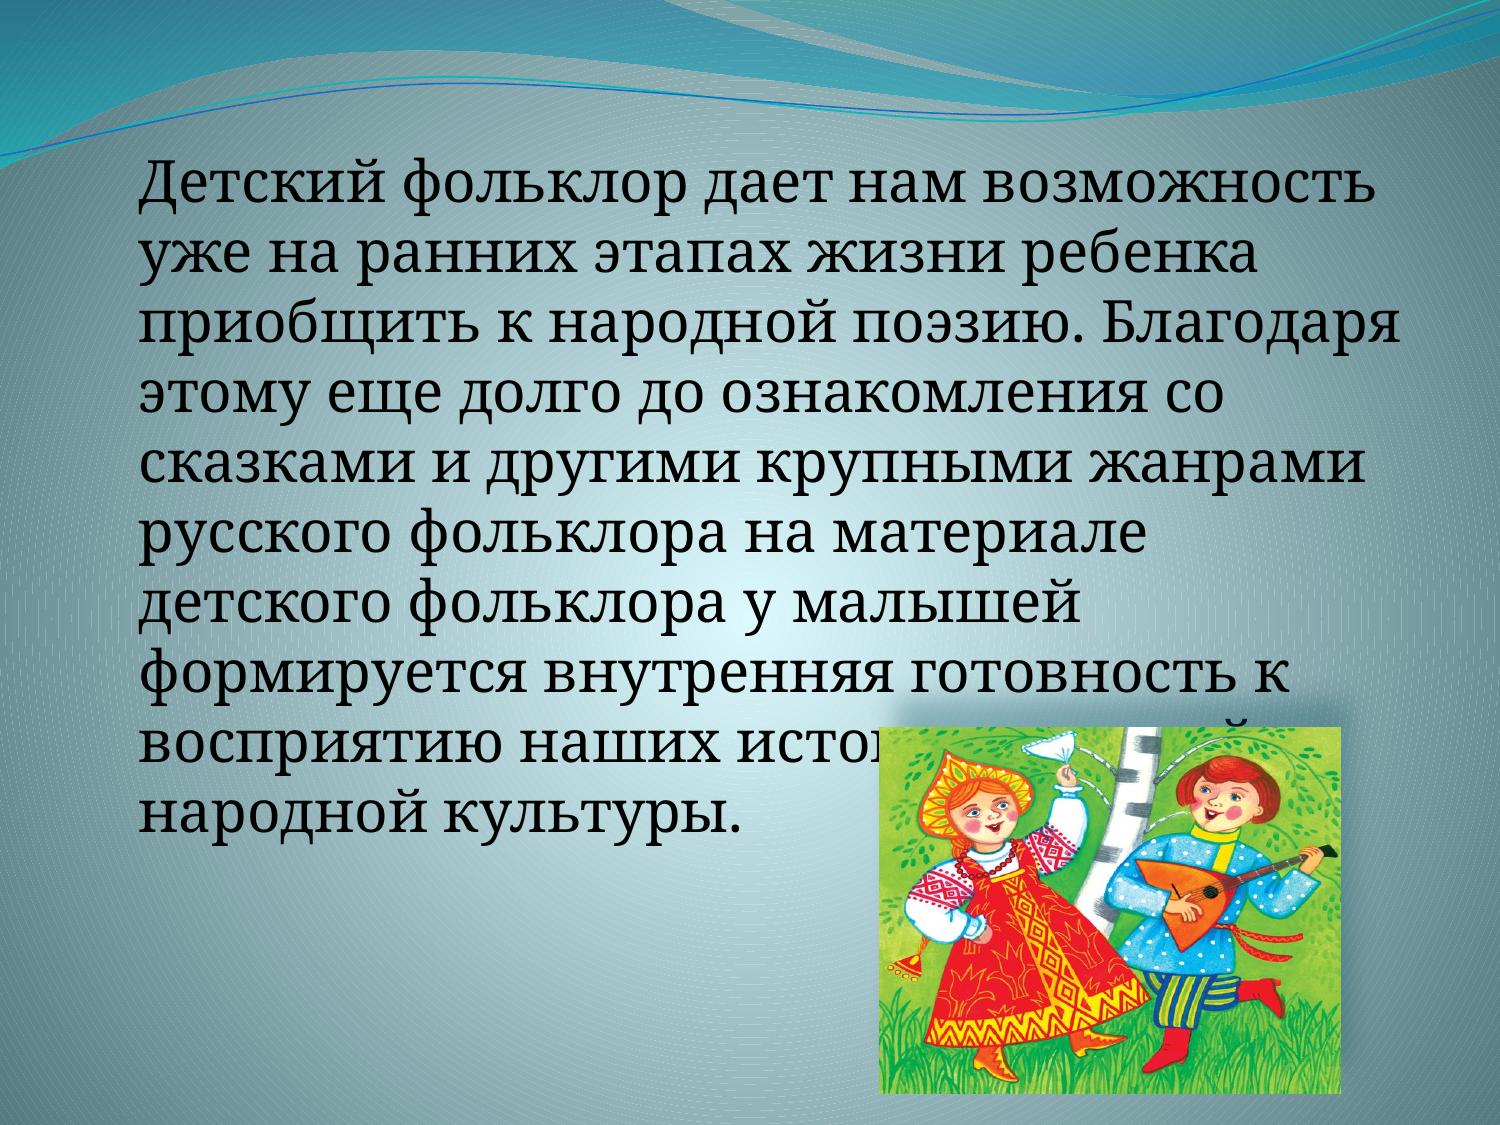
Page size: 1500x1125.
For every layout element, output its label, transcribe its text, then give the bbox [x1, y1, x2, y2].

picture [879, 727, 1341, 1095]
text_box Детский фольклор дает нам возможность уже на ранних этапах жизни ребенка приобщить к народной поэзию. Благодаря этому еще долго до ознакомления со сказками и другими крупными жанрами русского фольклора на материале детского фольклора у малышей формируется внутренняя готовность к восприятию наших истоков - русской народной культуры. [123, 137, 1424, 852]
